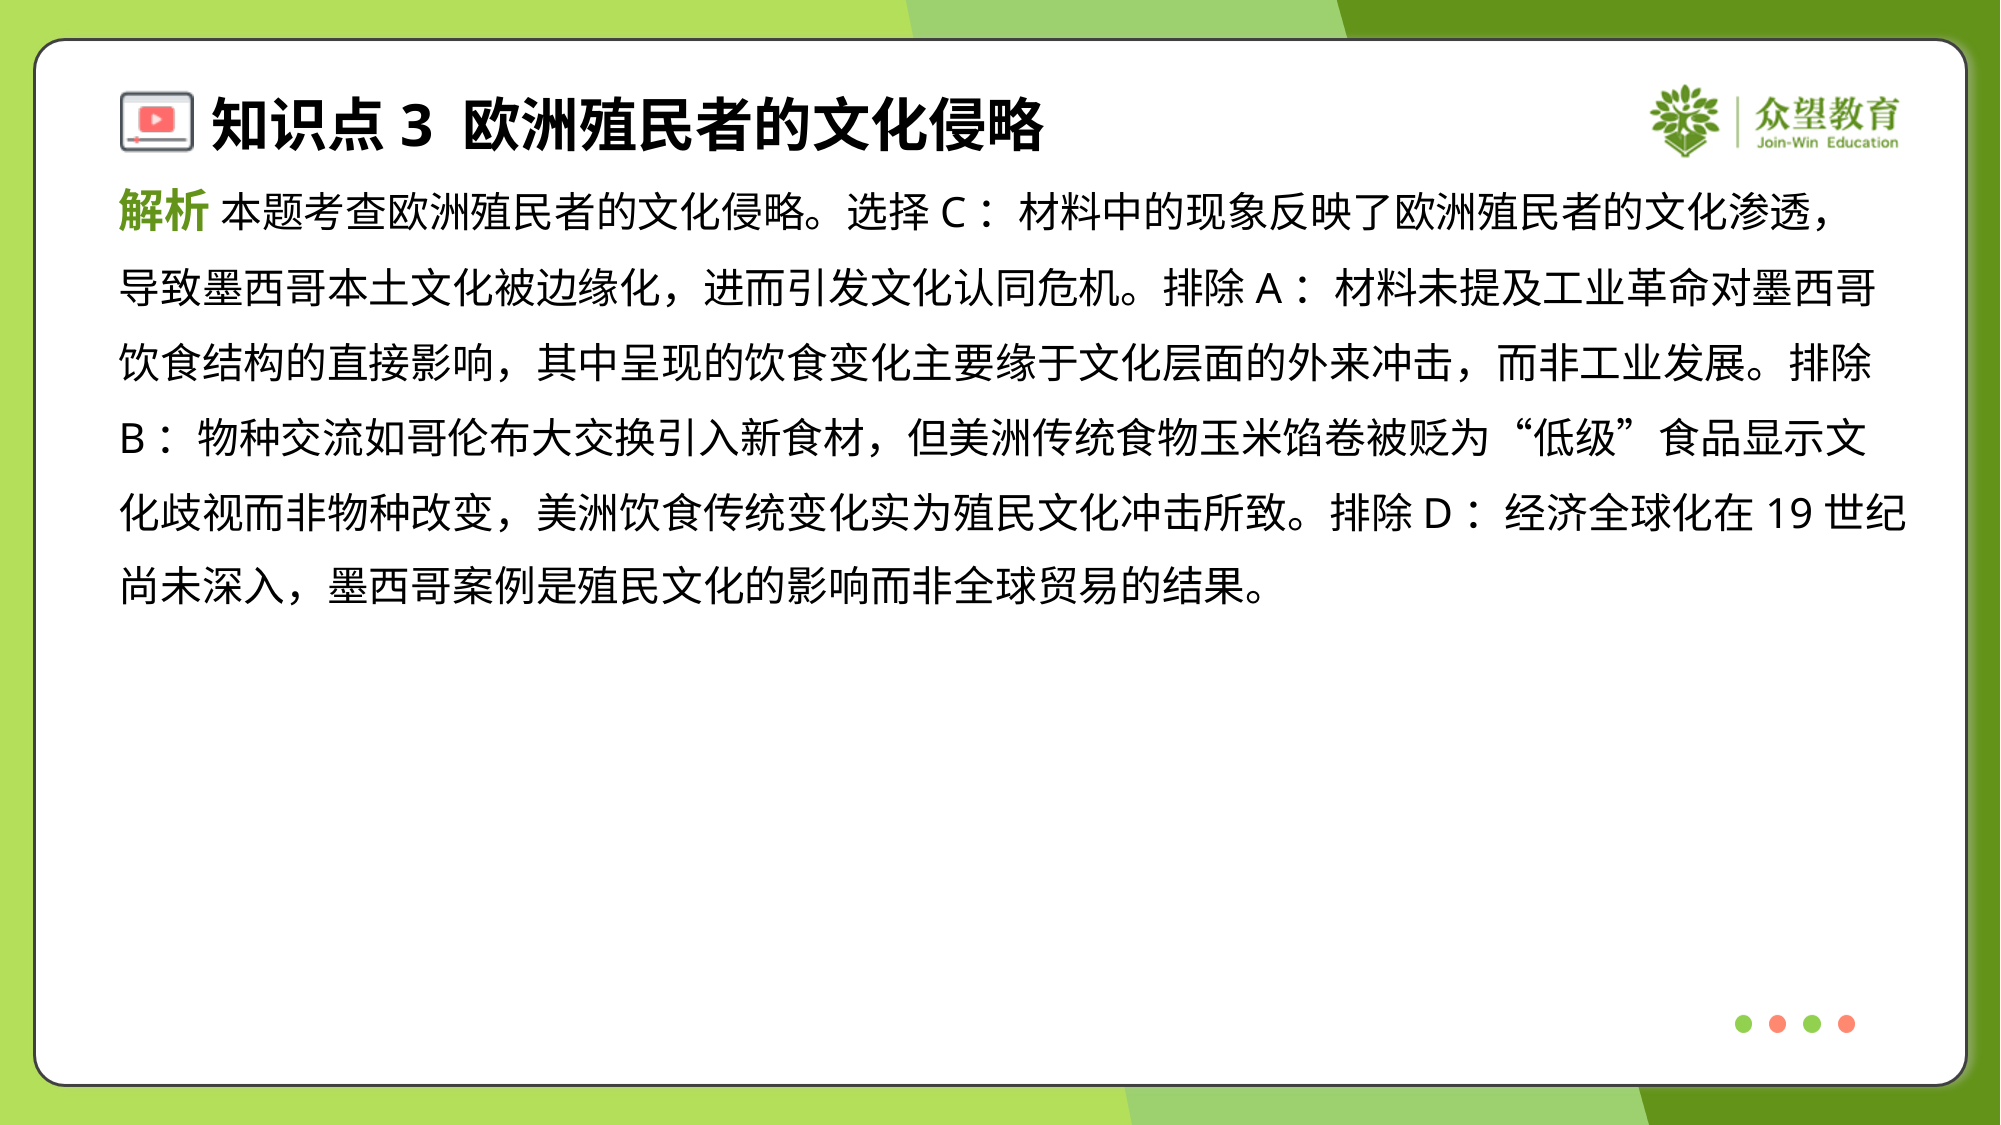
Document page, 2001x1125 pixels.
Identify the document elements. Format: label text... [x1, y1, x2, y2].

picture [0, 0, 2000, 1125]
text_box 解析 本题考查欧洲殖民者的文化侵略。选择C：材料中的现象反映了欧洲殖民者的文化渗透， 导致墨西哥本土文化被边缘化，进而引发文化认同危机。排除A：材料未提及工业革命对墨西哥 饮食结构的直接影响，其中呈现的饮食变化主要缘于文化层面的外来冲击，而非工业发展。排除 B：物种交流如哥伦布大交换引入新食材，但美洲传统食物玉米馅卷被贬为“低级”食品显示文 化歧视而非物种改变，美洲饮食传统变化实为殖民文化冲击所致。排除D：经济全球化在19世纪 尚未深入，墨西哥案例是殖民文化的影响而非全球贸易的结果。 [118, 159, 1883, 602]
